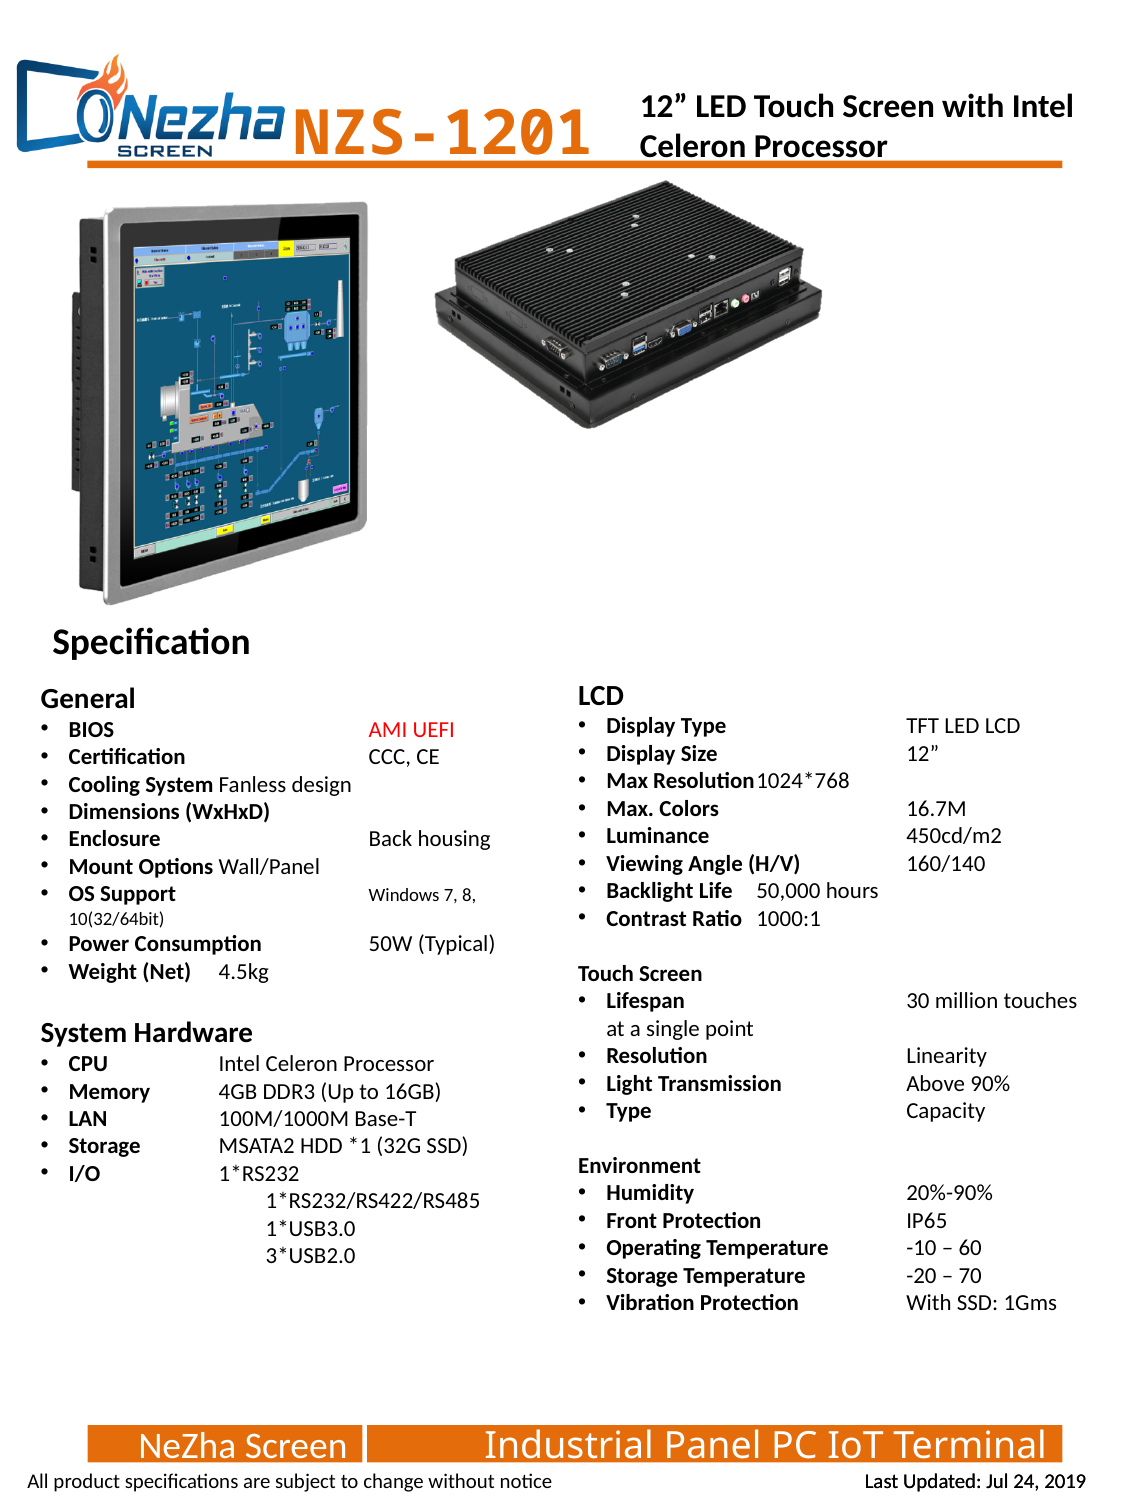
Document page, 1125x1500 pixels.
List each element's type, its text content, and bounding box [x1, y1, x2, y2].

text_box LCD Display Type TFT LED LCD Display Size 12” Max Resolution 1024*768 Max. Colors 16.7M Luminance 450cd/m2 Viewing Angle (H/V) 160/140 Backlight Life 50,000 hours Contrast Ratio 1000:1 Touch Screen Lifespan 30 million touches at a single point Resolution Linearity Light Transmission Above 90% Type Capacity Environment Humidity 20%-90% Front Protection IP65 Operating Temperature -10 – 60 Storage Temperature -20 – 70 Vibration Protection With SSD: 1Gms [561, 667, 1102, 1336]
text_box NZS-1201 [278, 100, 650, 159]
text_box Specification [35, 607, 290, 658]
text_box 12” LED Touch Screen with Intel Celeron Processor [624, 95, 1100, 154]
text_box General BIOS AMI UEFI Certification CCC, CE Cooling System Fanless design Dimensions (WxHxD) Enclosure Back housing Mount Options Wall/Panel OS Support Windows 7, 8, 10(32/64bit) Power Consumption 50W (Typical) Weight (Net) 4.5kg System Hardware CPU Intel Celeron Processor Memory 4GB DDR3 (Up to 16GB) LAN 100M/1000M Base-T Storage MSATA2 HDD *1 (32G SSD) I/O 1*RS232 1*RS232/RS422/RS485 1*USB3.0 3*USB2.0 [24, 670, 565, 1377]
picture [49, 187, 388, 609]
picture [425, 174, 825, 432]
picture [3, 17, 288, 185]
text_box Last Updated: Jul 24, 2019 [848, 1459, 1125, 1500]
